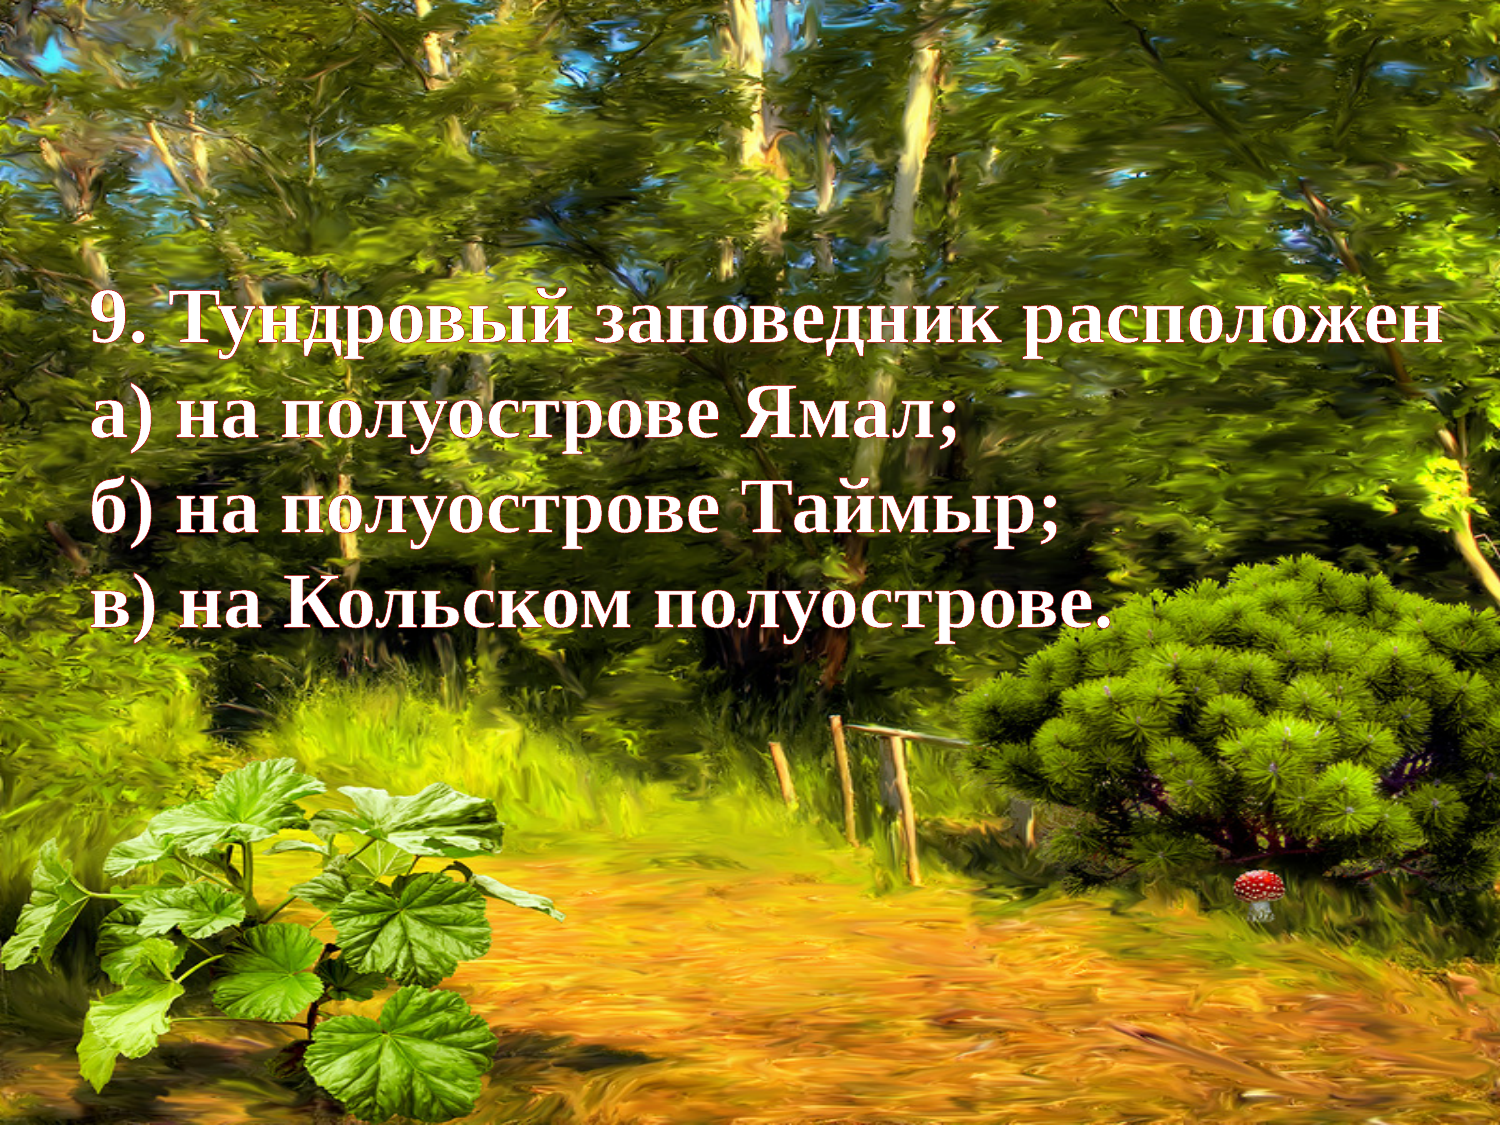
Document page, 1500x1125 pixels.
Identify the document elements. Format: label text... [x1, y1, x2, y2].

text_box 9. Тундровый заповедник расположен а) на полуострове Ямал; б) на полуострове Таймыр; в) на Кольском полуострове. [0, 255, 1500, 651]
picture [0, 651, 1500, 1125]
picture [0, 0, 1500, 255]
